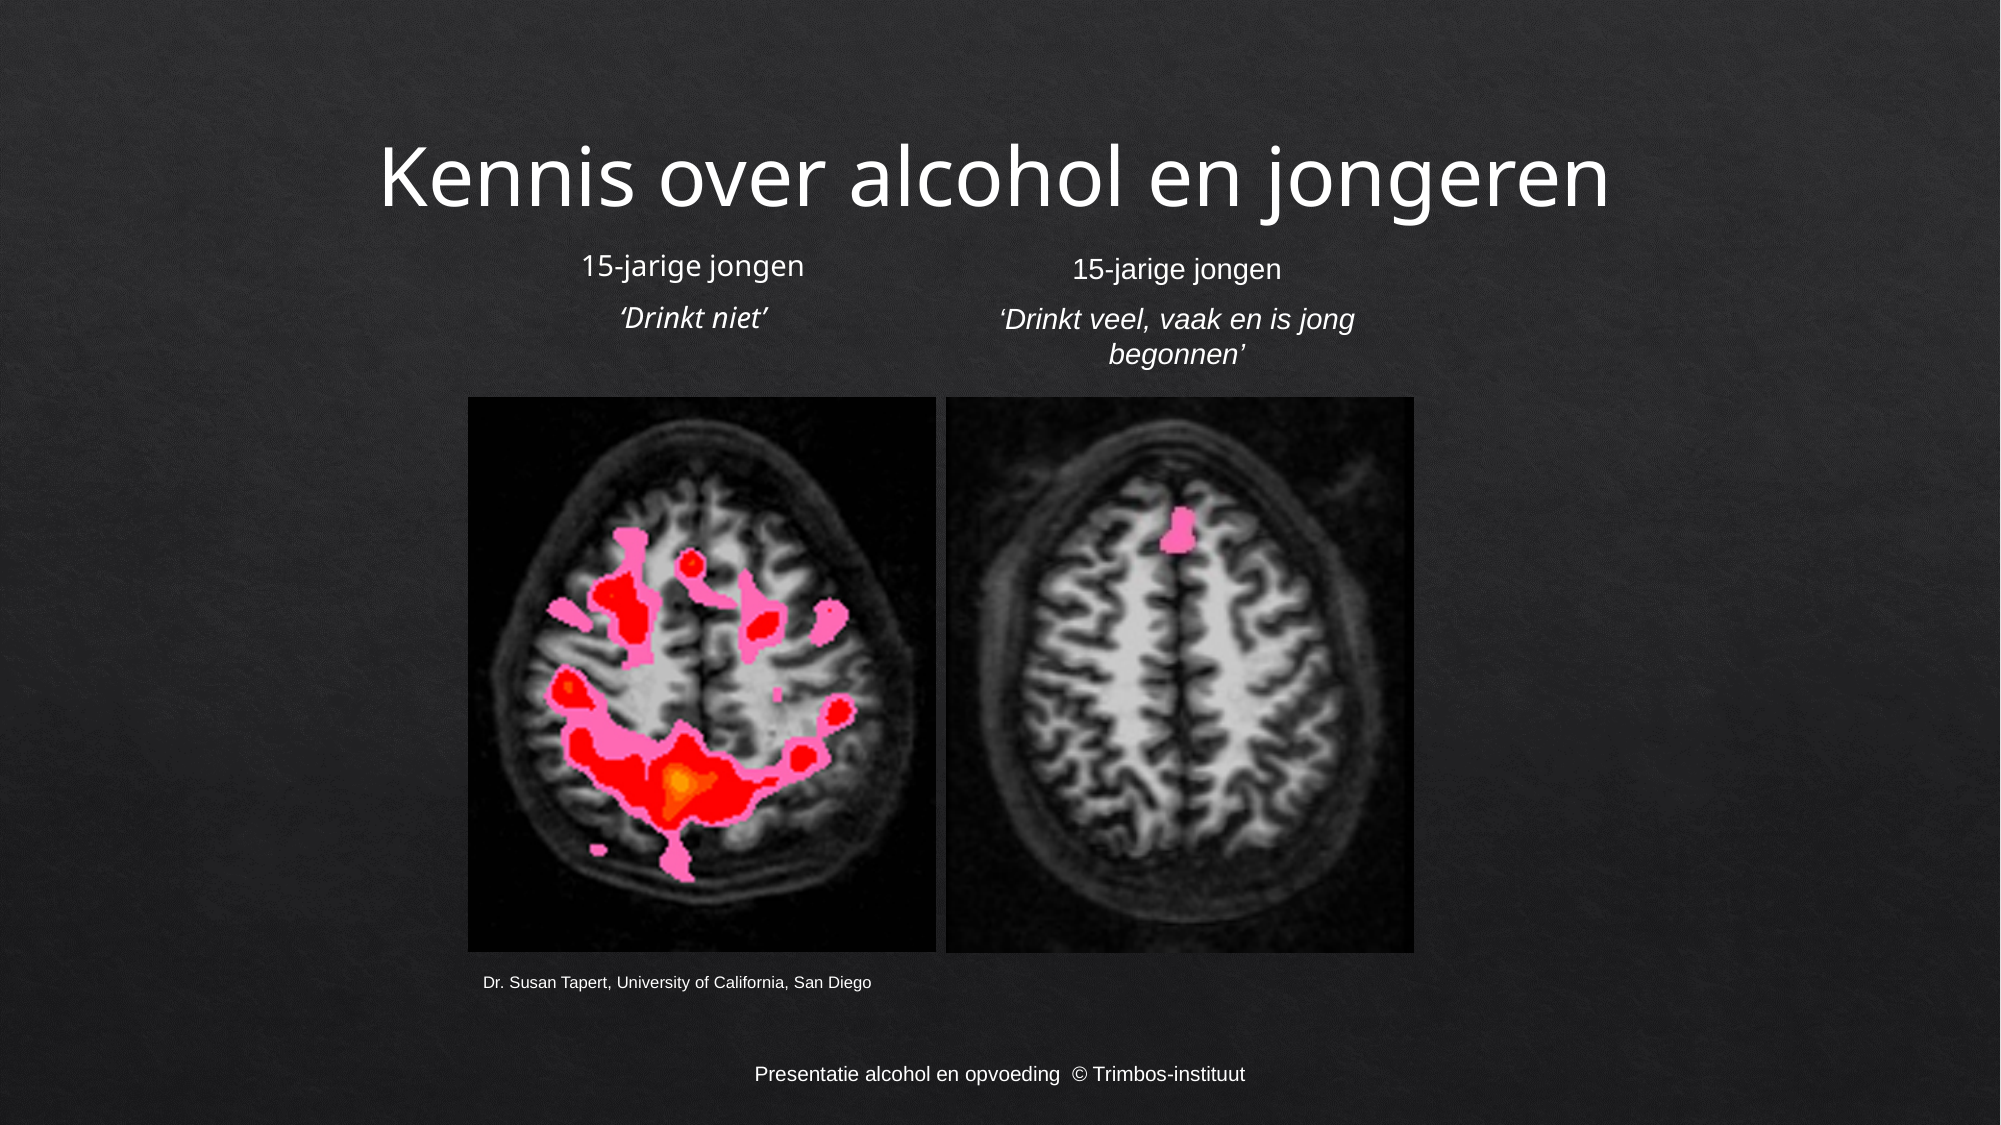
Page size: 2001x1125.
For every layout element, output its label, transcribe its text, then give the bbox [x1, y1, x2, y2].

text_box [468, 397, 1414, 953]
text_box Dr. Susan Tapert, University of California, San Diego [468, 964, 1036, 999]
list 15-jarige jongen ‘Drinkt niet’ [444, 243, 941, 1010]
picture [0, 0, 2001, 1125]
title Kennis over alcohol en jongeren [362, 99, 1637, 260]
footer Presentatie alcohol en opvoeding © Trimbos-instituut [662, 1042, 1338, 1103]
text_box 15-jarige jongen ‘Drinkt veel, vaak en is jong begonnen’ [940, 243, 1414, 378]
